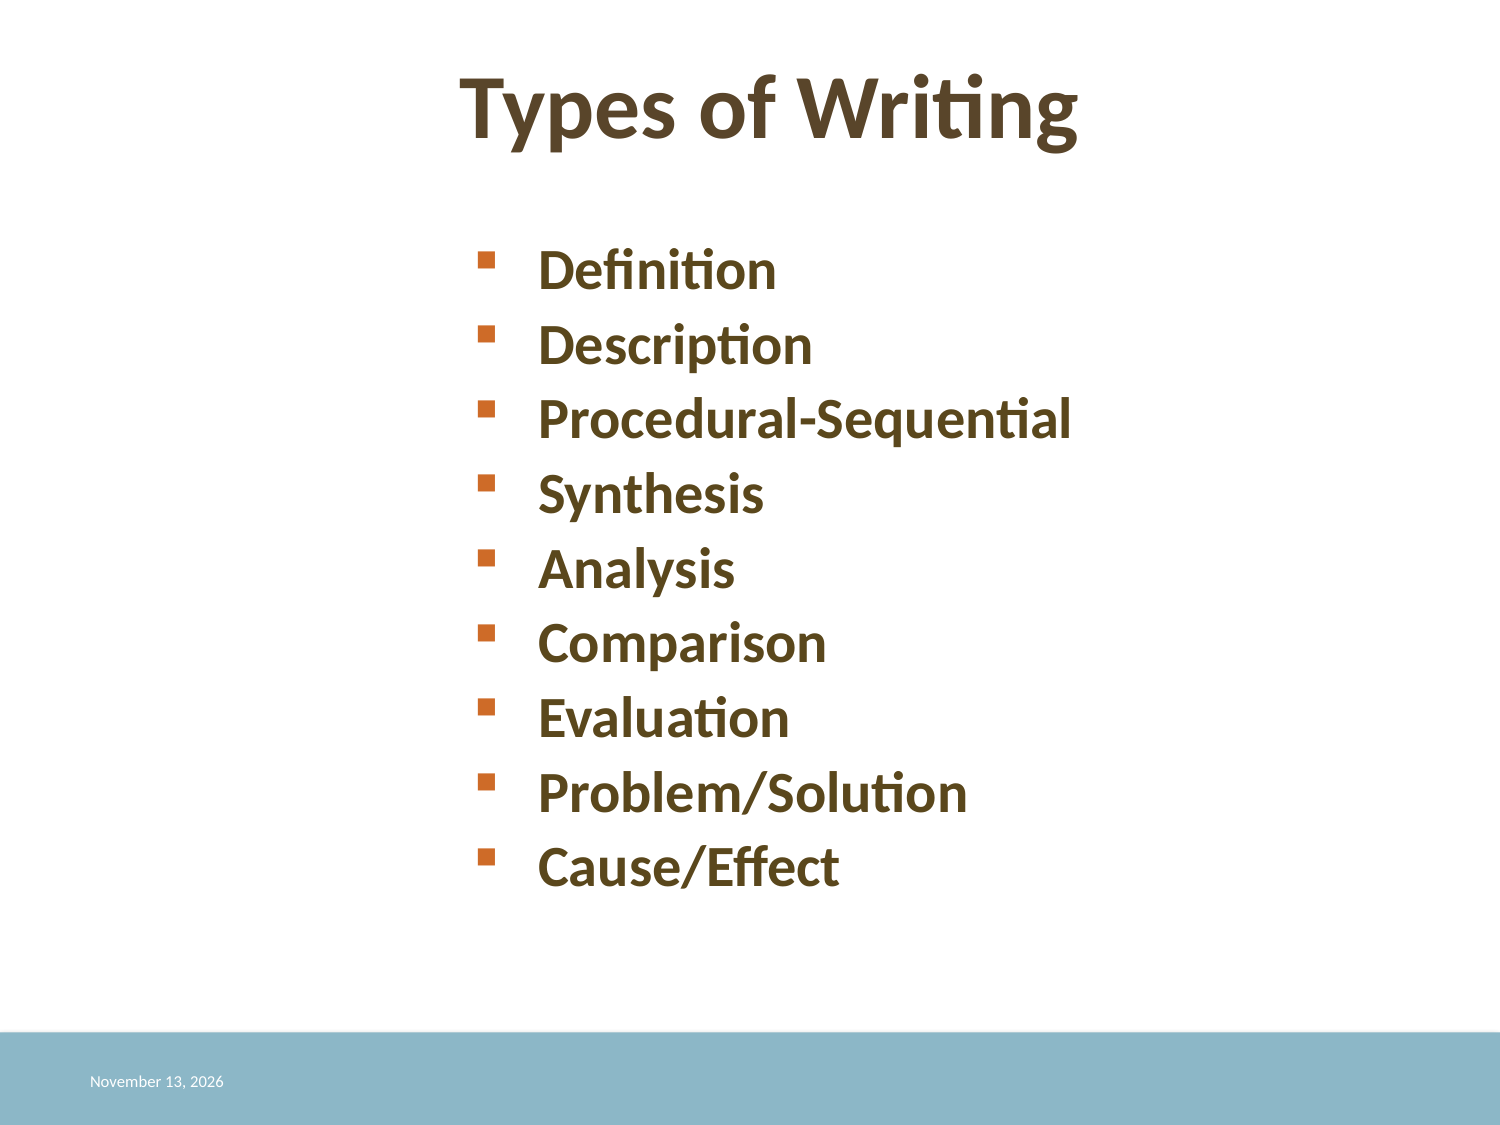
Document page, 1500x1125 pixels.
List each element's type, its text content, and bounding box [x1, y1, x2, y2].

title Types of Writing [114, 59, 1425, 162]
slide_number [75, 1051, 425, 1112]
text_box Definition Description Procedural-Sequential Synthesis Analysis Comparison Evaluation Problem/Solution Cause/Effect [458, 231, 1143, 1125]
